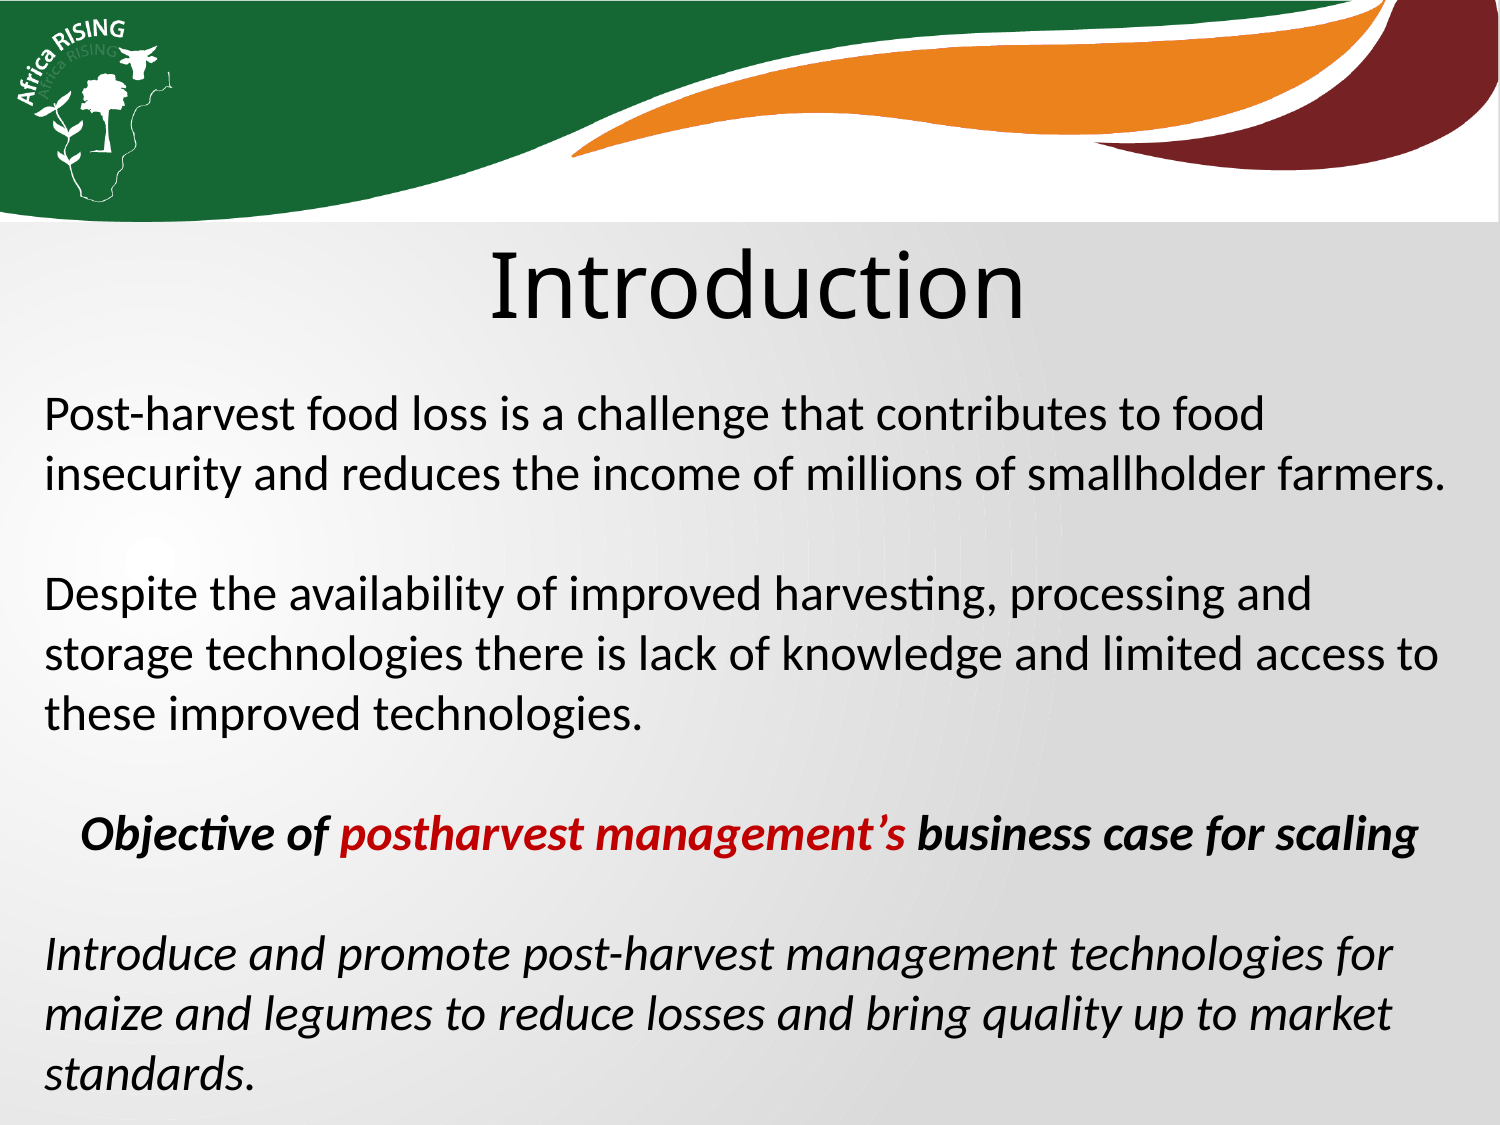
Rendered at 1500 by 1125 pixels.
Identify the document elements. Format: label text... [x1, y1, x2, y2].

list Introduction [0, 219, 1500, 358]
text_box Post-harvest food loss is a challenge that contributes to food insecurity and reduces the income of millions of smallholder farmers. Despite the availability of improved harvesting, processing and storage technologies there is lack of knowledge and limited access to these improved technologies. Objective of postharvest management’s business case for scaling Introduce and promote post-harvest management technologies for maize and legumes to reduce losses and bring quality up to market standards. [29, 373, 1471, 1109]
picture [0, 0, 1499, 219]
